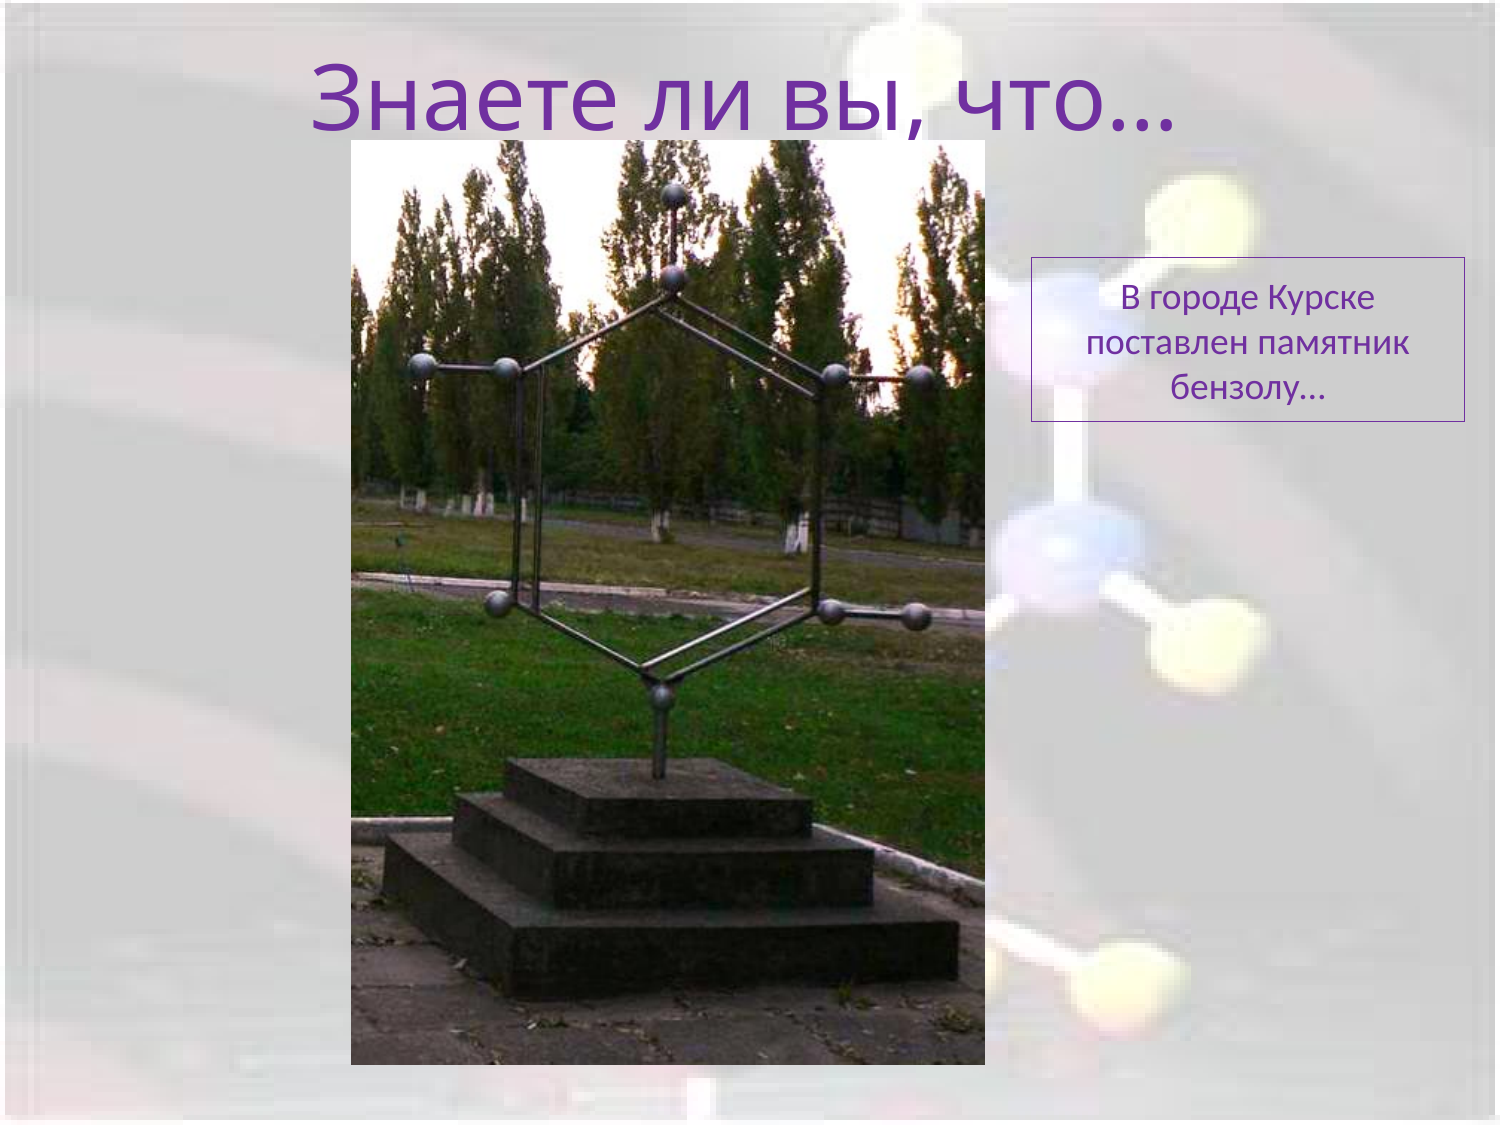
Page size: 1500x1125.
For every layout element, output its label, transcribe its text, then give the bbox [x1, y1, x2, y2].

picture [0, 0, 1500, 1125]
title Знаете ли вы, что… [70, 0, 1421, 188]
text_box В городе Курске поставлен памятник бензолу… [1029, 256, 1467, 424]
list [351, 140, 985, 1065]
